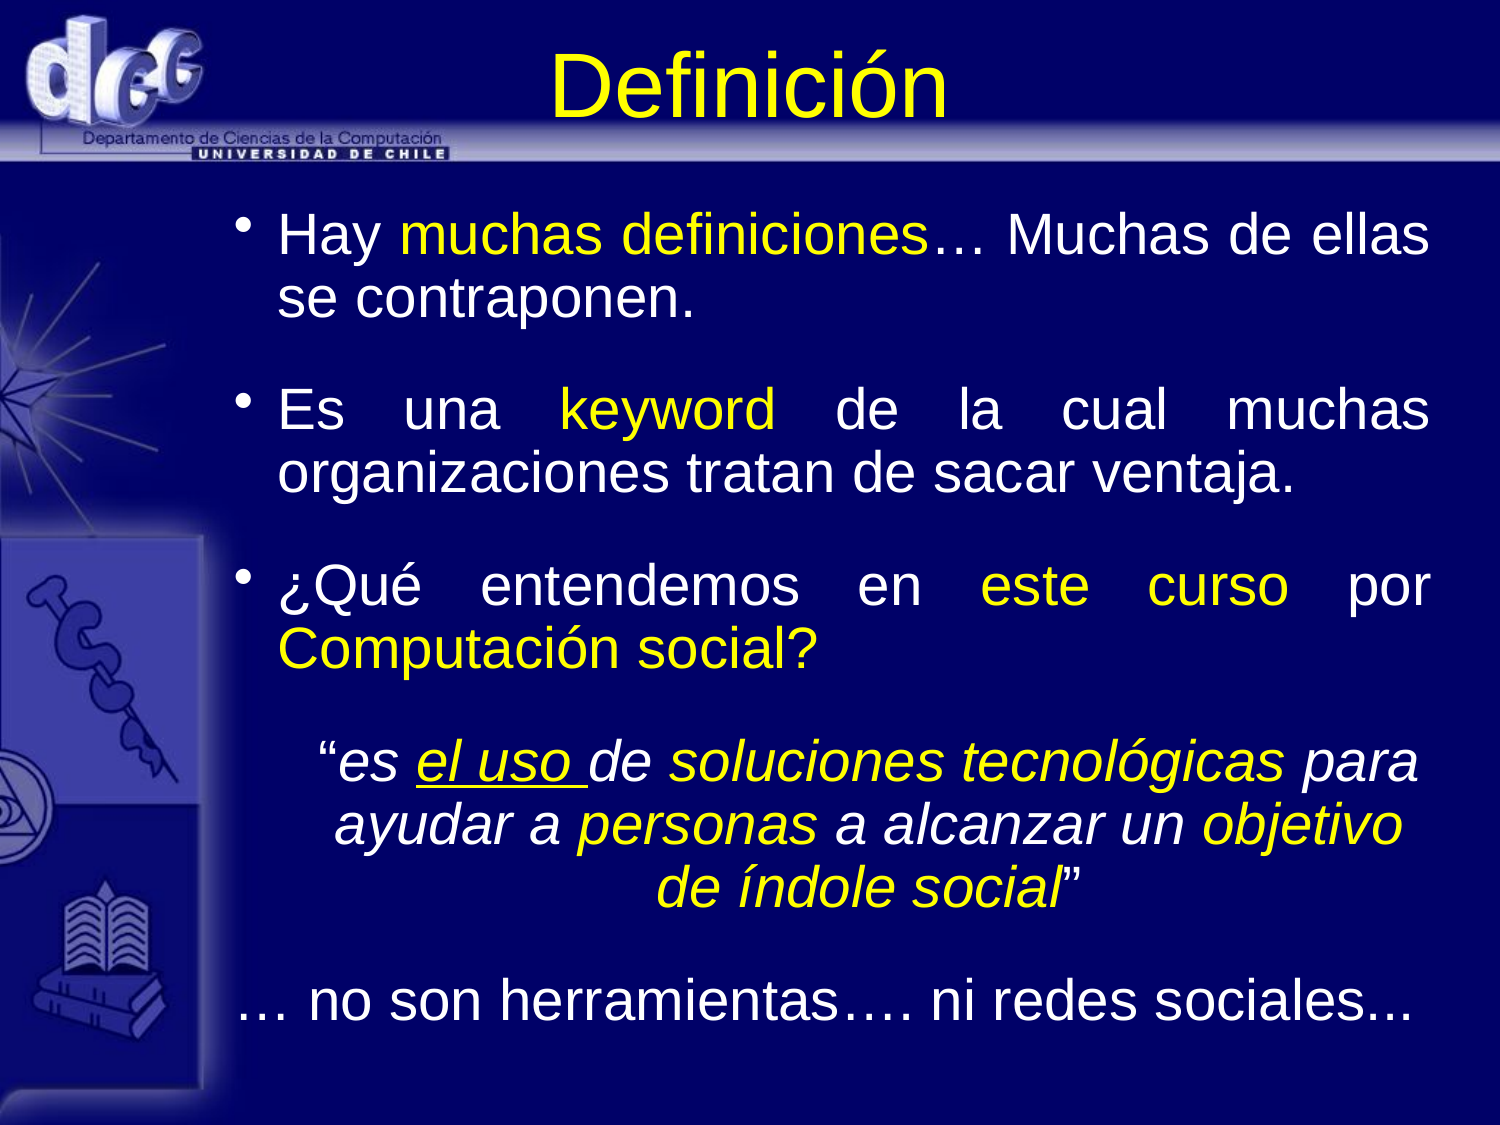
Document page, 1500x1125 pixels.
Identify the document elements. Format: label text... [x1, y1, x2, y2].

picture [0, 0, 1500, 1125]
title Definición [112, 0, 1388, 163]
list Hay muchas definiciones… Muchas de ellas se contraponen. Es una keyword de la cual muchas organizaciones tratan de sacar ventaja. ¿Qué entendemos en este curso por Computación social? “es el uso de soluciones tecnológicas para ayudar a personas a alcanzar un objetivo de índole social” … no son herramientas…. ni redes sociales... [218, 196, 1448, 1125]
